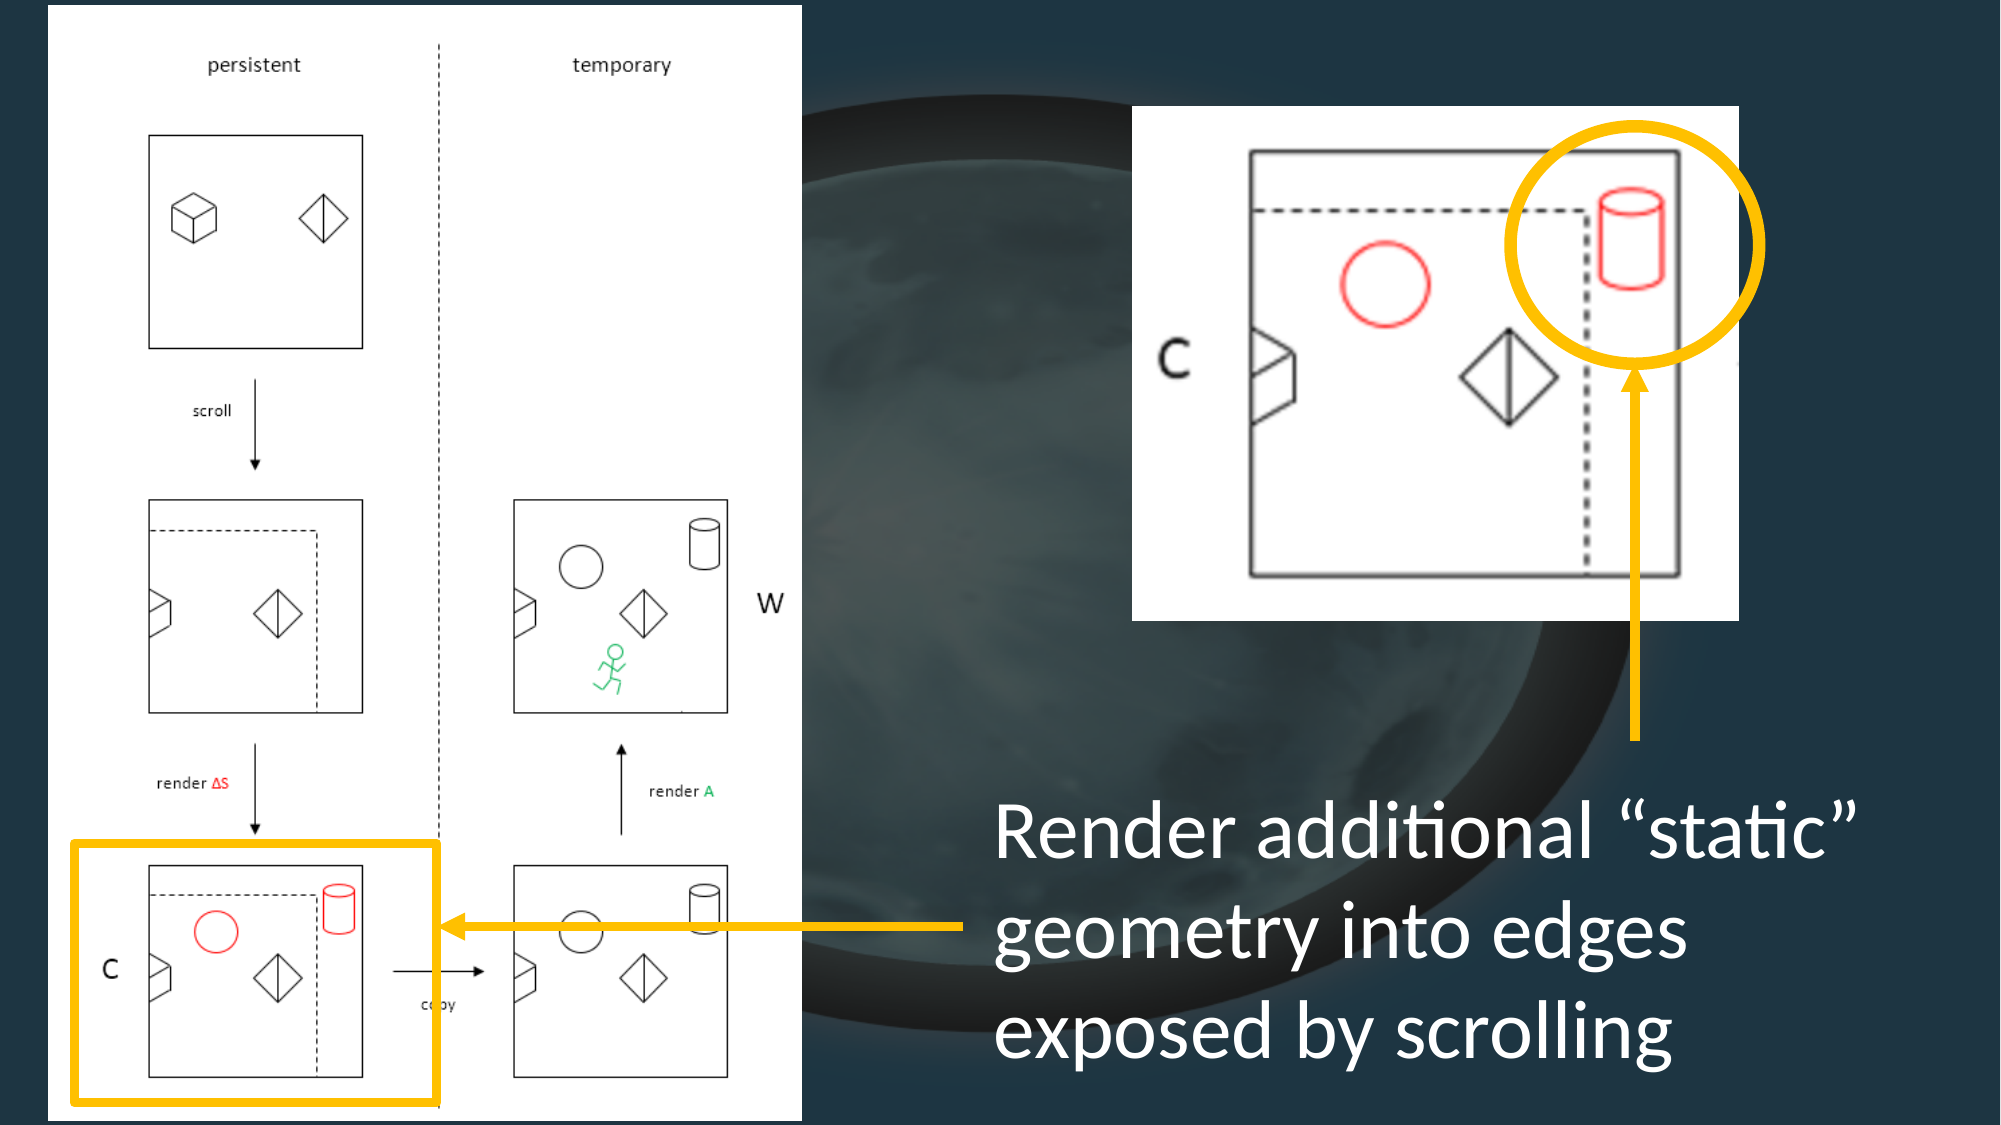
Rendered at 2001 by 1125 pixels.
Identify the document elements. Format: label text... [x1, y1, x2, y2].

text_box Render additional “static” geometry into edges exposed by scrolling [979, 767, 1892, 1083]
picture [0, 0, 2001, 1125]
text_box [1739, 178, 1761, 312]
